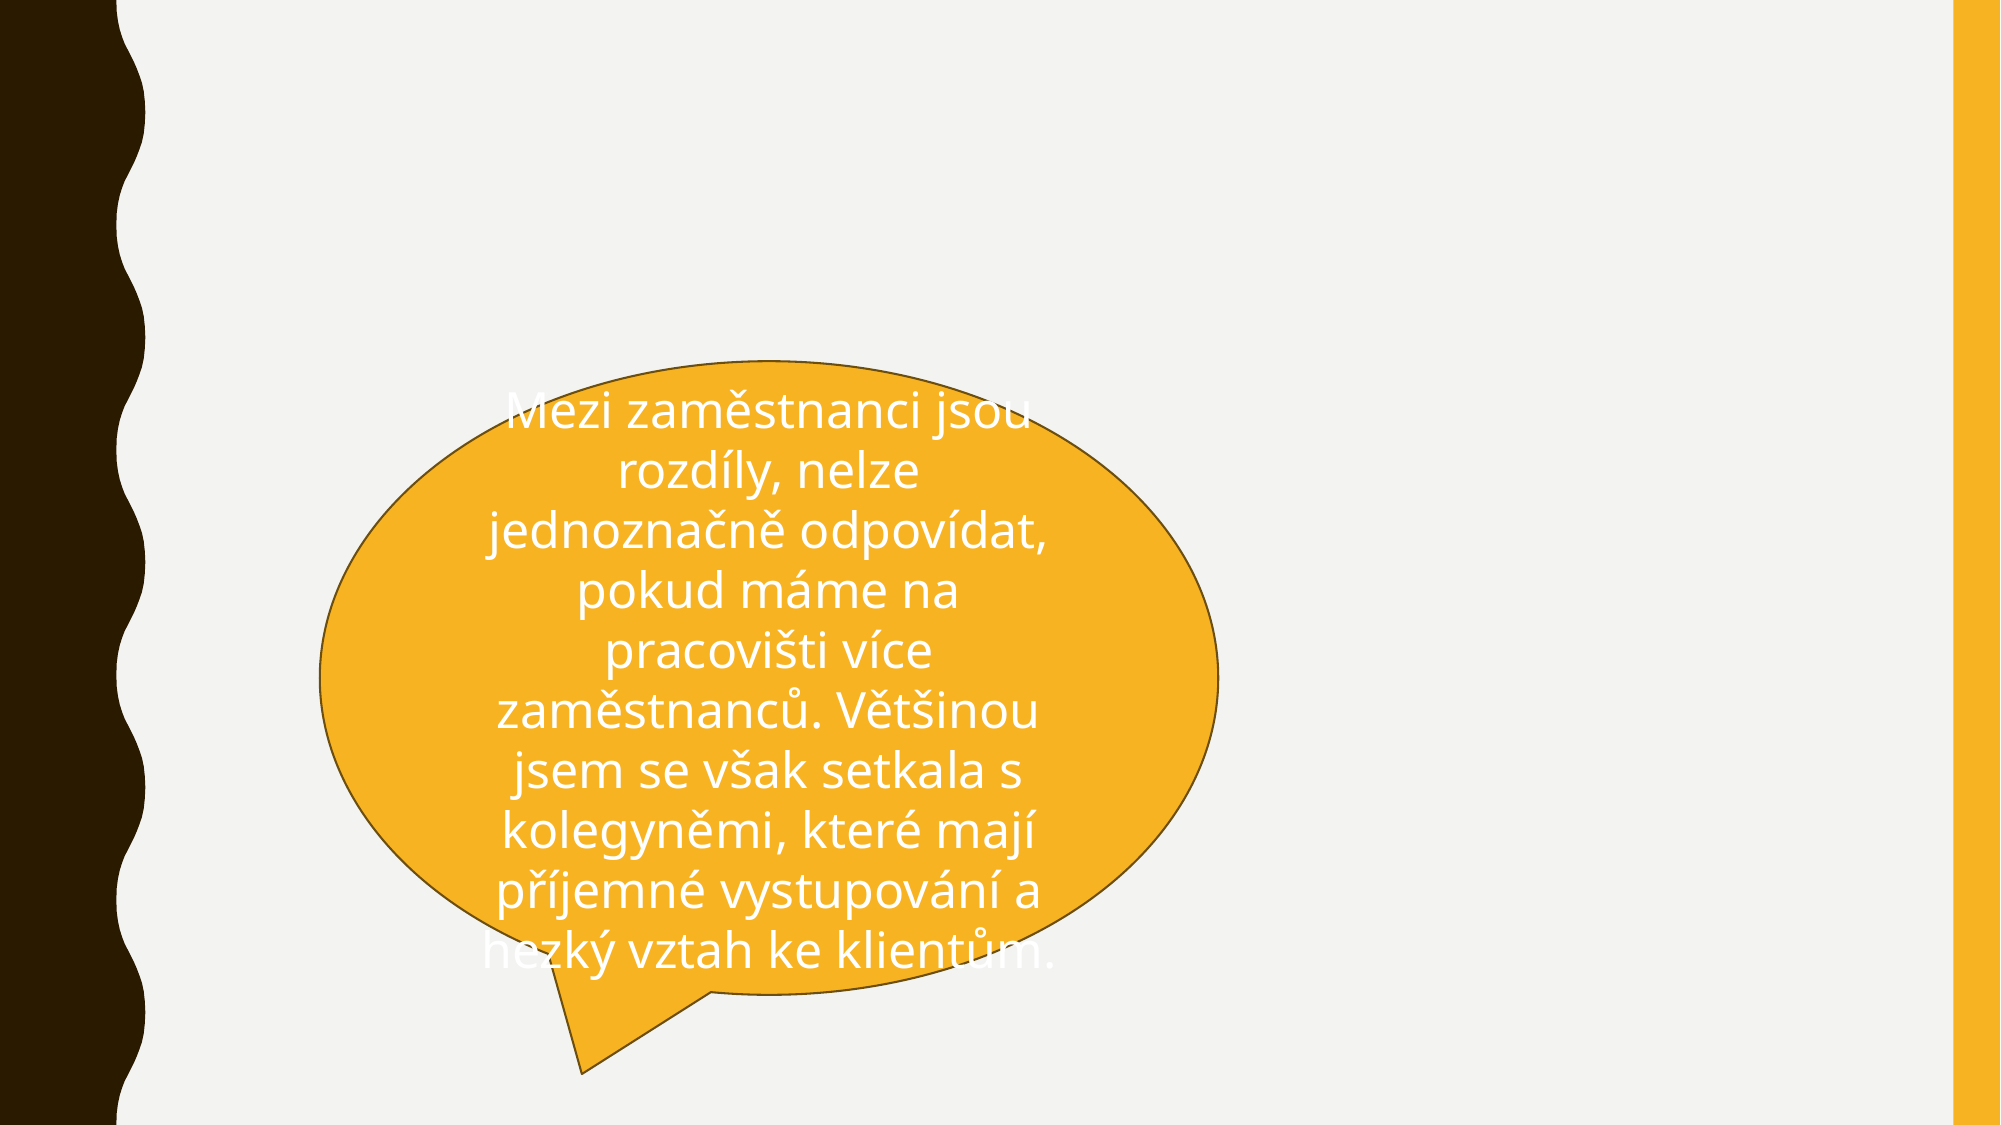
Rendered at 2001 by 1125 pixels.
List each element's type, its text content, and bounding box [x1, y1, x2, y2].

text_box Mezi zaměstnanci jsou rozdíly, nelze jednoznačně odpovídat, pokud máme na pracovišti více zaměstnanců. Většinou jsem se však setkala s kolegyněmi, které mají příjemné vystupování a hezký vztah ke klientům. [318, 360, 1220, 1076]
